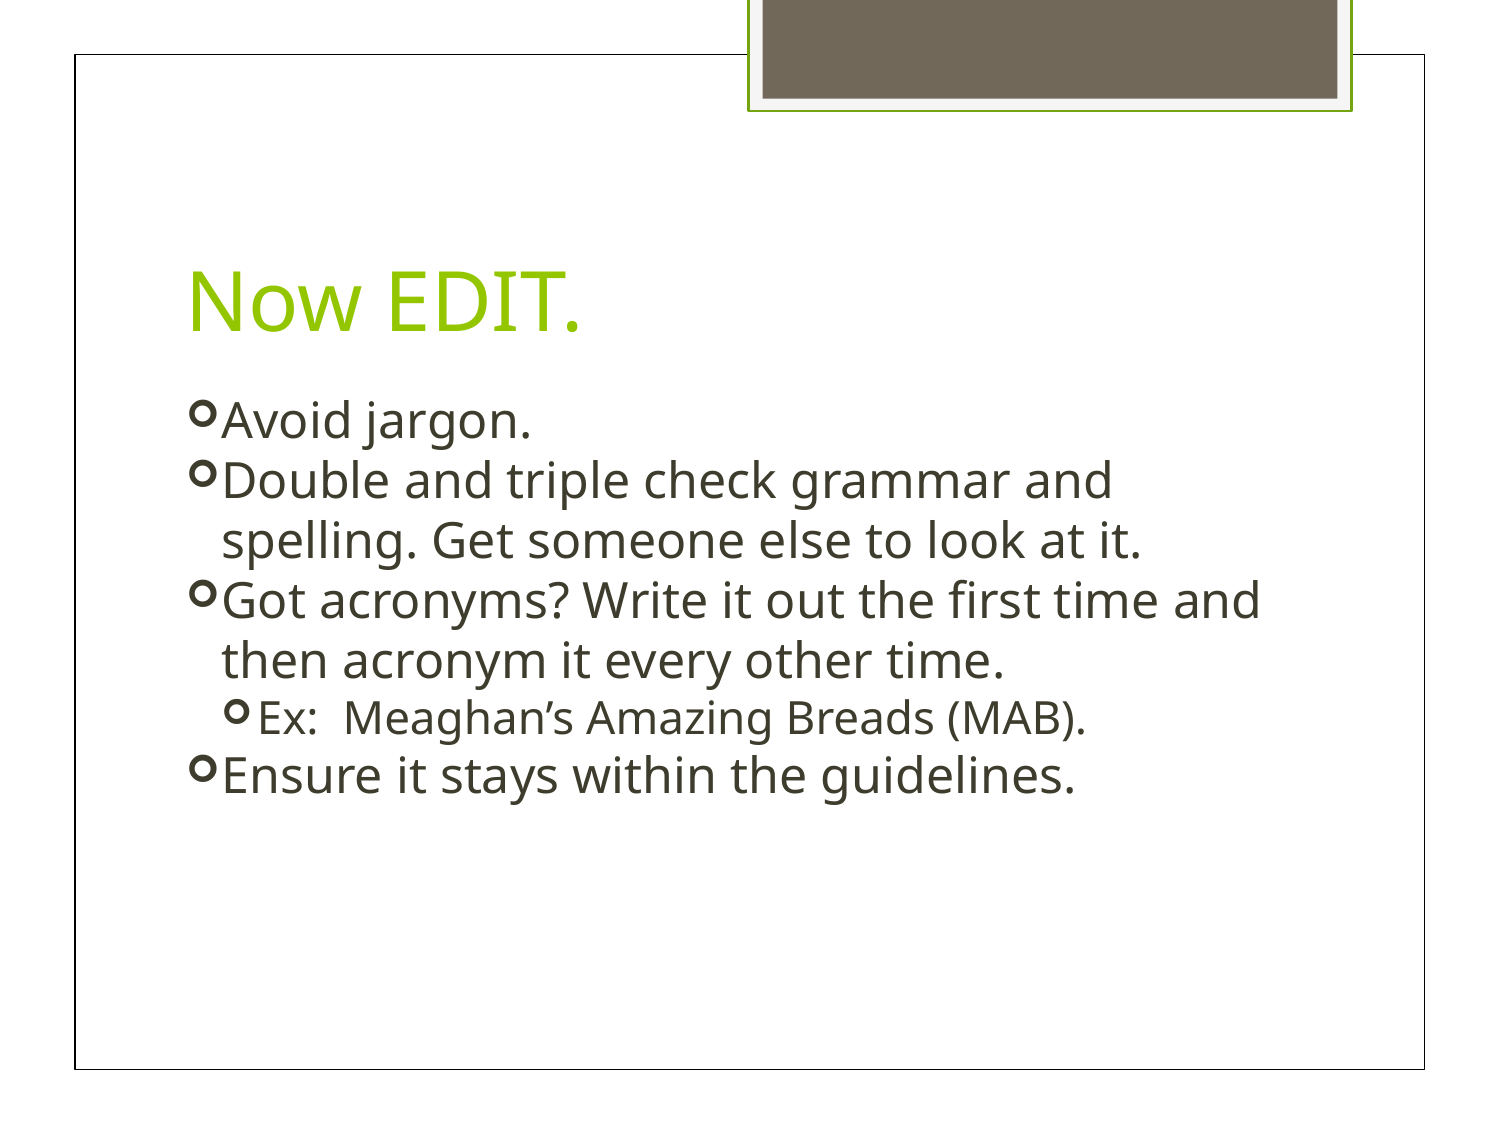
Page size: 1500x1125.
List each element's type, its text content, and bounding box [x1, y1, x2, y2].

text_box Avoid jargon. Double and triple check grammar and spelling. Get someone else to look at it. Got acronyms? Write it out the first time and then acronym it every other time. Ex: Meaghan’s Amazing Breads (MAB). Ensure it stays within the guidelines. [171, 381, 1283, 957]
text_box Now EDIT. [171, 168, 1324, 356]
